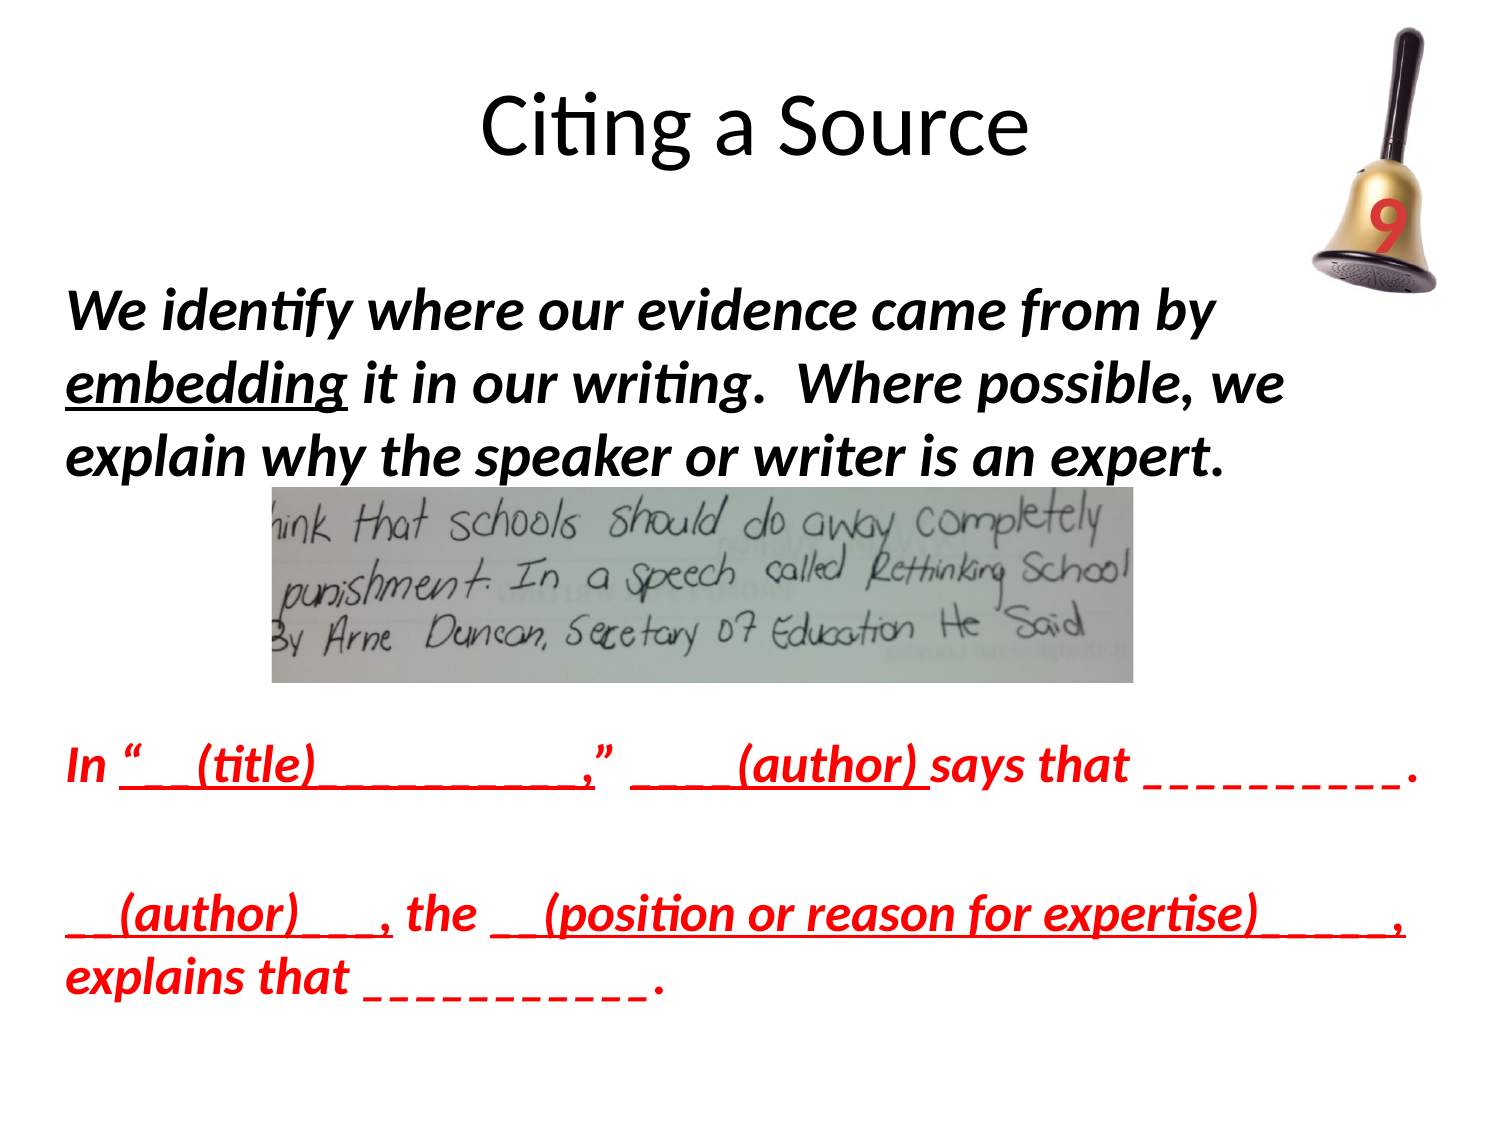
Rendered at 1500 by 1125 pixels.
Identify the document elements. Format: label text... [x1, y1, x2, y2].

subtitle We identify where our evidence came from by embedding it in our writing. Where possible, we explain why the speaker or writer is an expert. In “__(title)__________,” ____(author) says that __________. __(author)___, the __(position or reason for expertise)_____, explains that ___________. [50, 262, 1438, 1063]
picture [1251, 24, 1500, 301]
picture [262, 487, 1134, 683]
title Citing a Source [37, 24, 1250, 213]
